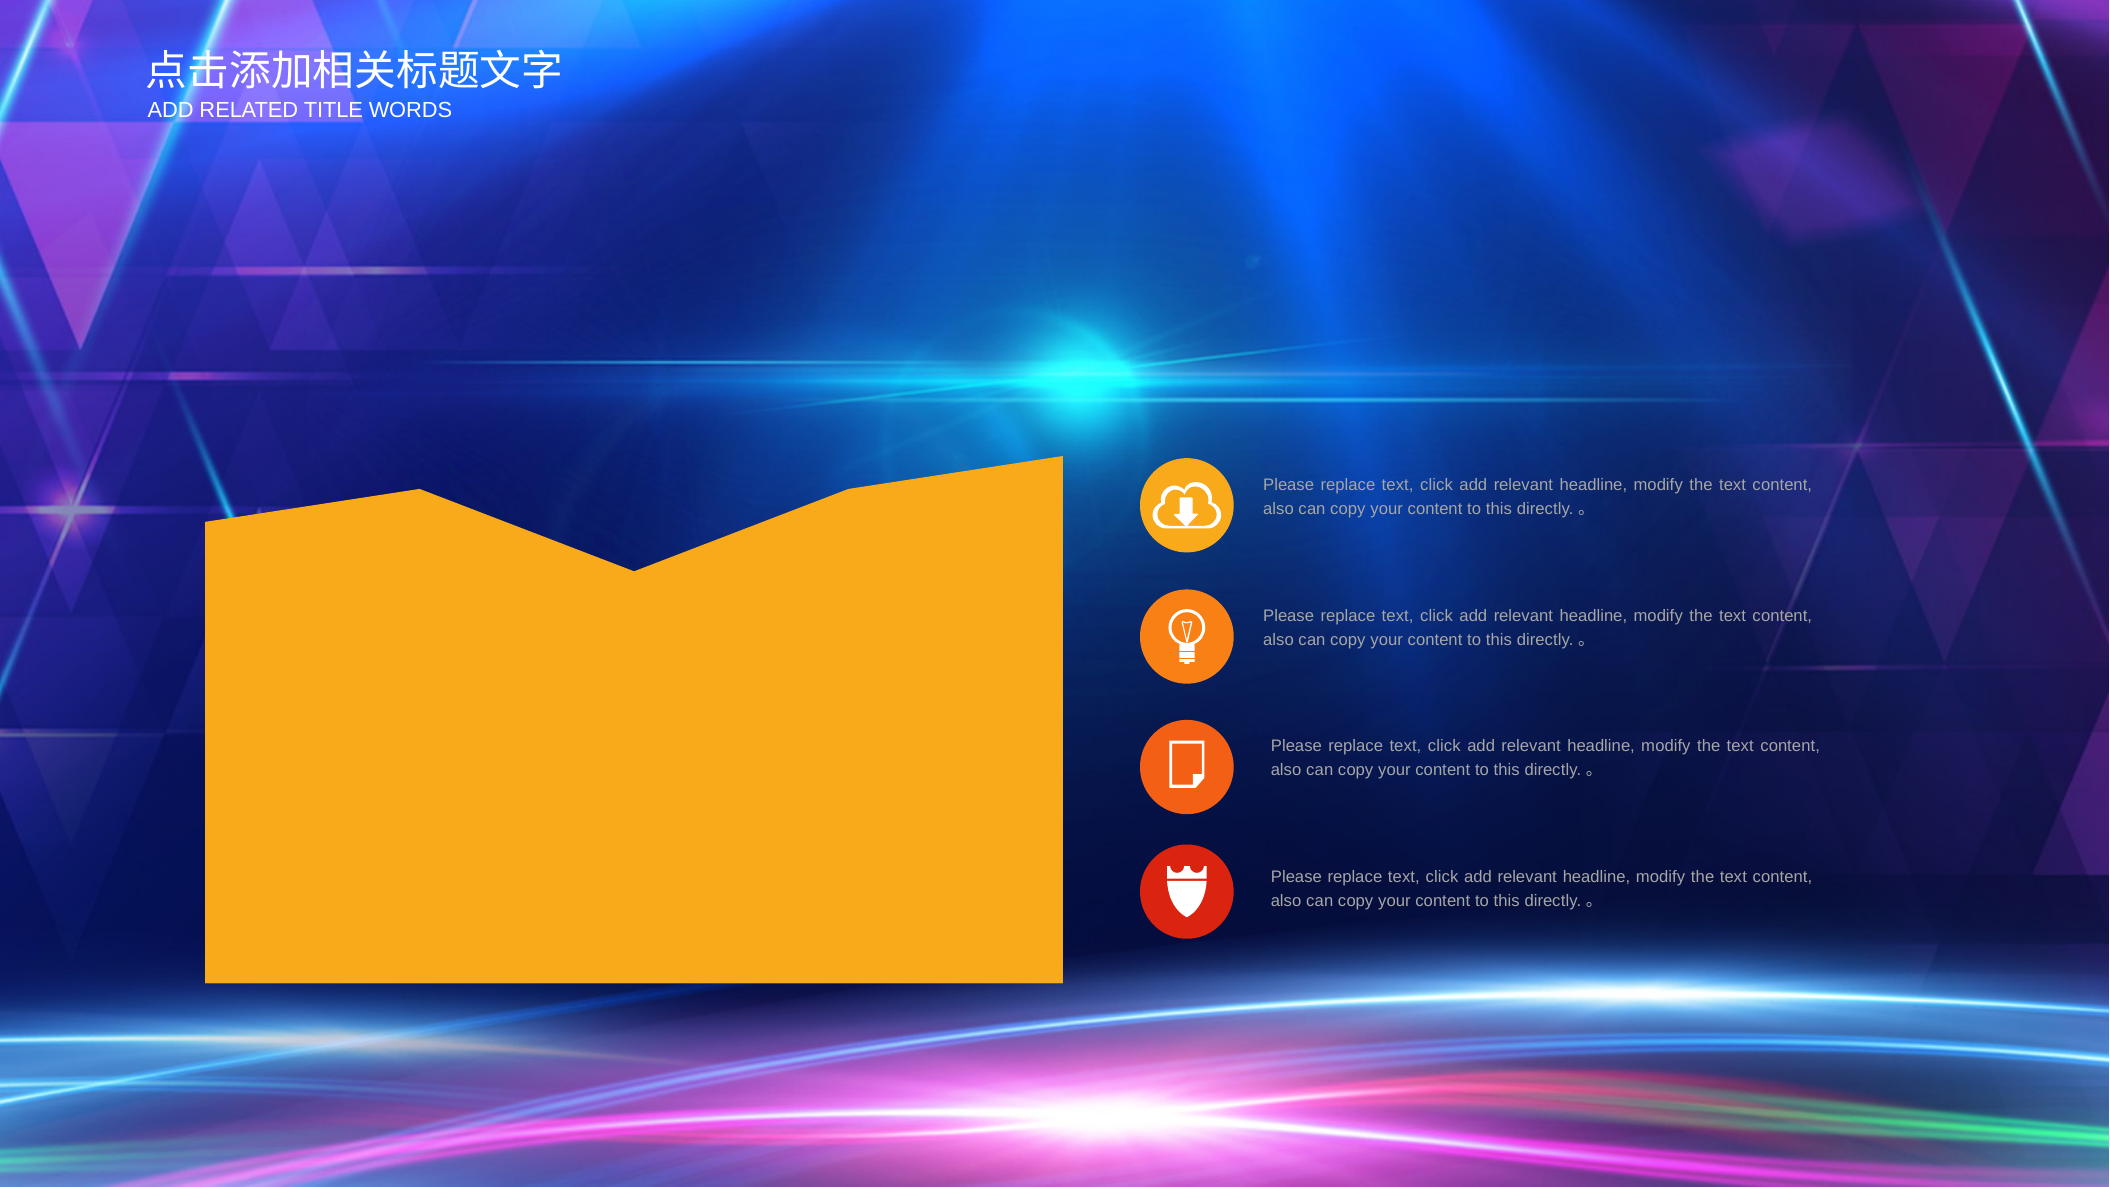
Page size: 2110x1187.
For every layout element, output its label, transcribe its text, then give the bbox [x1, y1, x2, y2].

text_box Please replace text, click add relevant headline, modify the text content, also can copy your content to this directly.。 [1262, 857, 1822, 914]
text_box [1168, 609, 1206, 664]
text_box [1138, 588, 1235, 685]
chart [187, 394, 1081, 996]
text_box [1138, 718, 1235, 816]
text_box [1167, 865, 1207, 918]
picture [0, 0, 2109, 1187]
text_box Please replace text, click add relevant headline, modify the text content, also can copy your content to this directly.。 [1262, 727, 1829, 783]
text_box Please replace text, click add relevant headline, modify the text content, also can copy your content to this directly.。 [1255, 596, 1822, 653]
text_box [1138, 843, 1235, 940]
text_box 点击添加相关标题文字 [145, 43, 564, 95]
text_box [1138, 457, 1235, 554]
text_box Please replace text, click add relevant headline, modify the text content, also can copy your content to this directly.。 [1255, 466, 1822, 522]
text_box [1169, 740, 1205, 788]
text_box ADD RELATED TITLE WORDS [147, 96, 453, 123]
text_box [1152, 482, 1222, 529]
